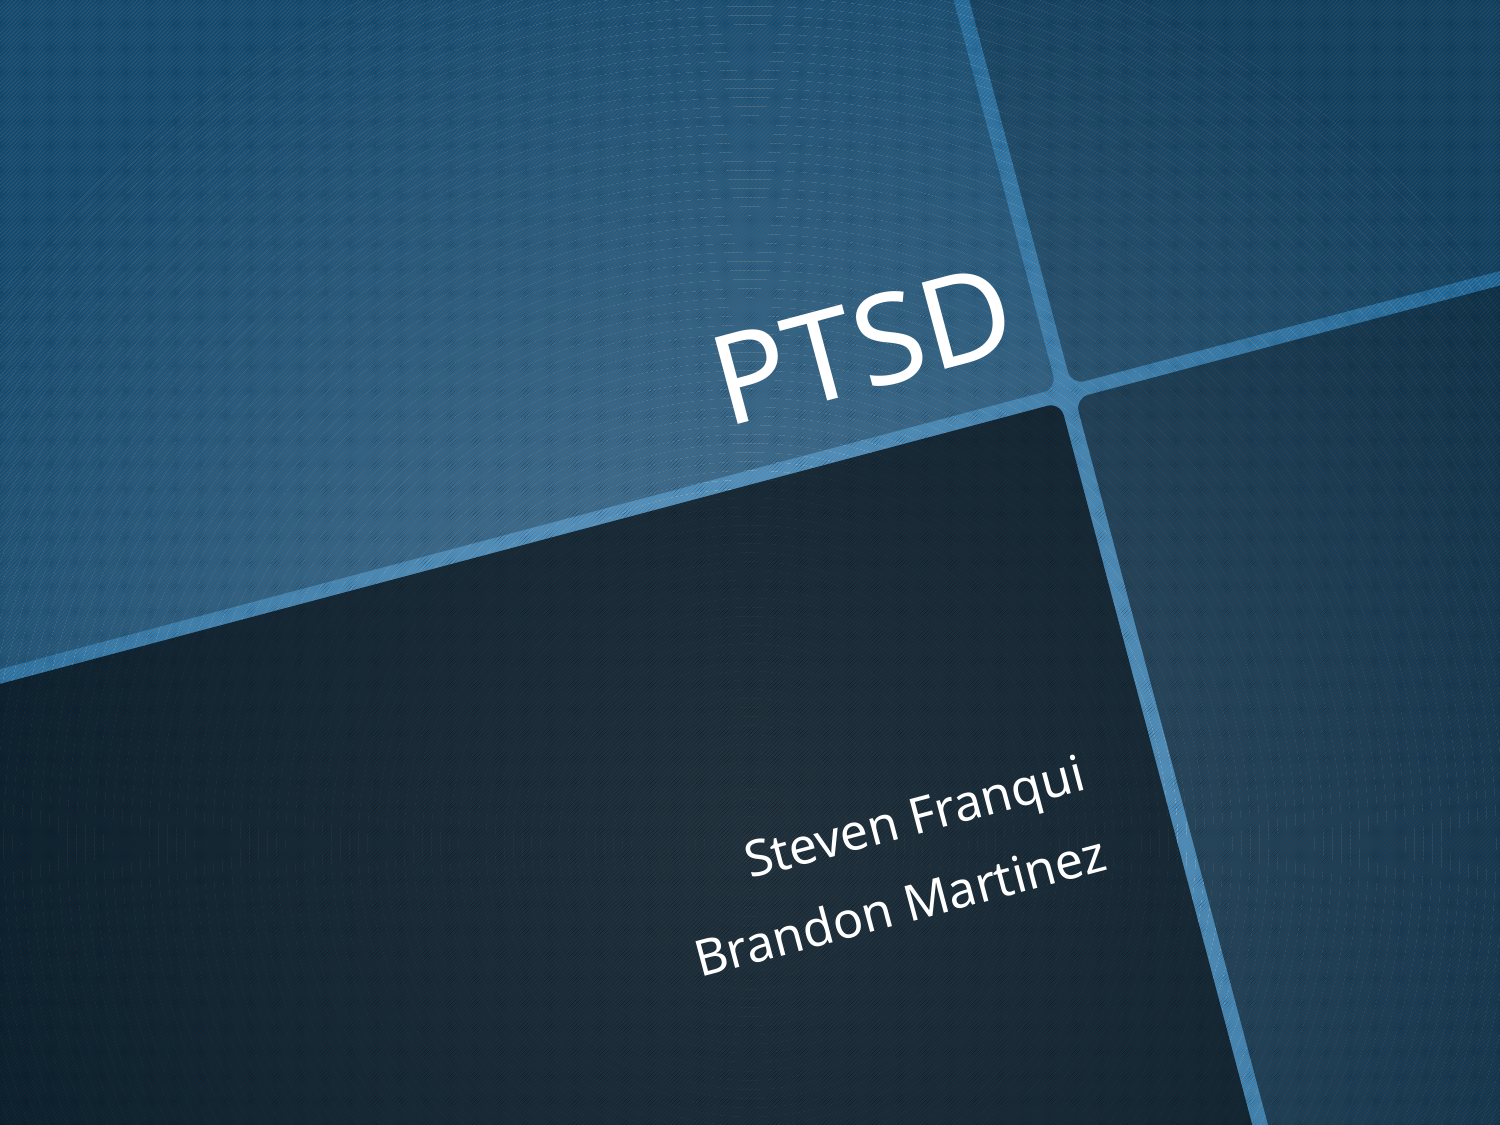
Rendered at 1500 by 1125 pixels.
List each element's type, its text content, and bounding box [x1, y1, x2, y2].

title PTSD [28, 121, 1045, 631]
subtitle Steven Franqui Brandon Martinez [350, 728, 1136, 1106]
